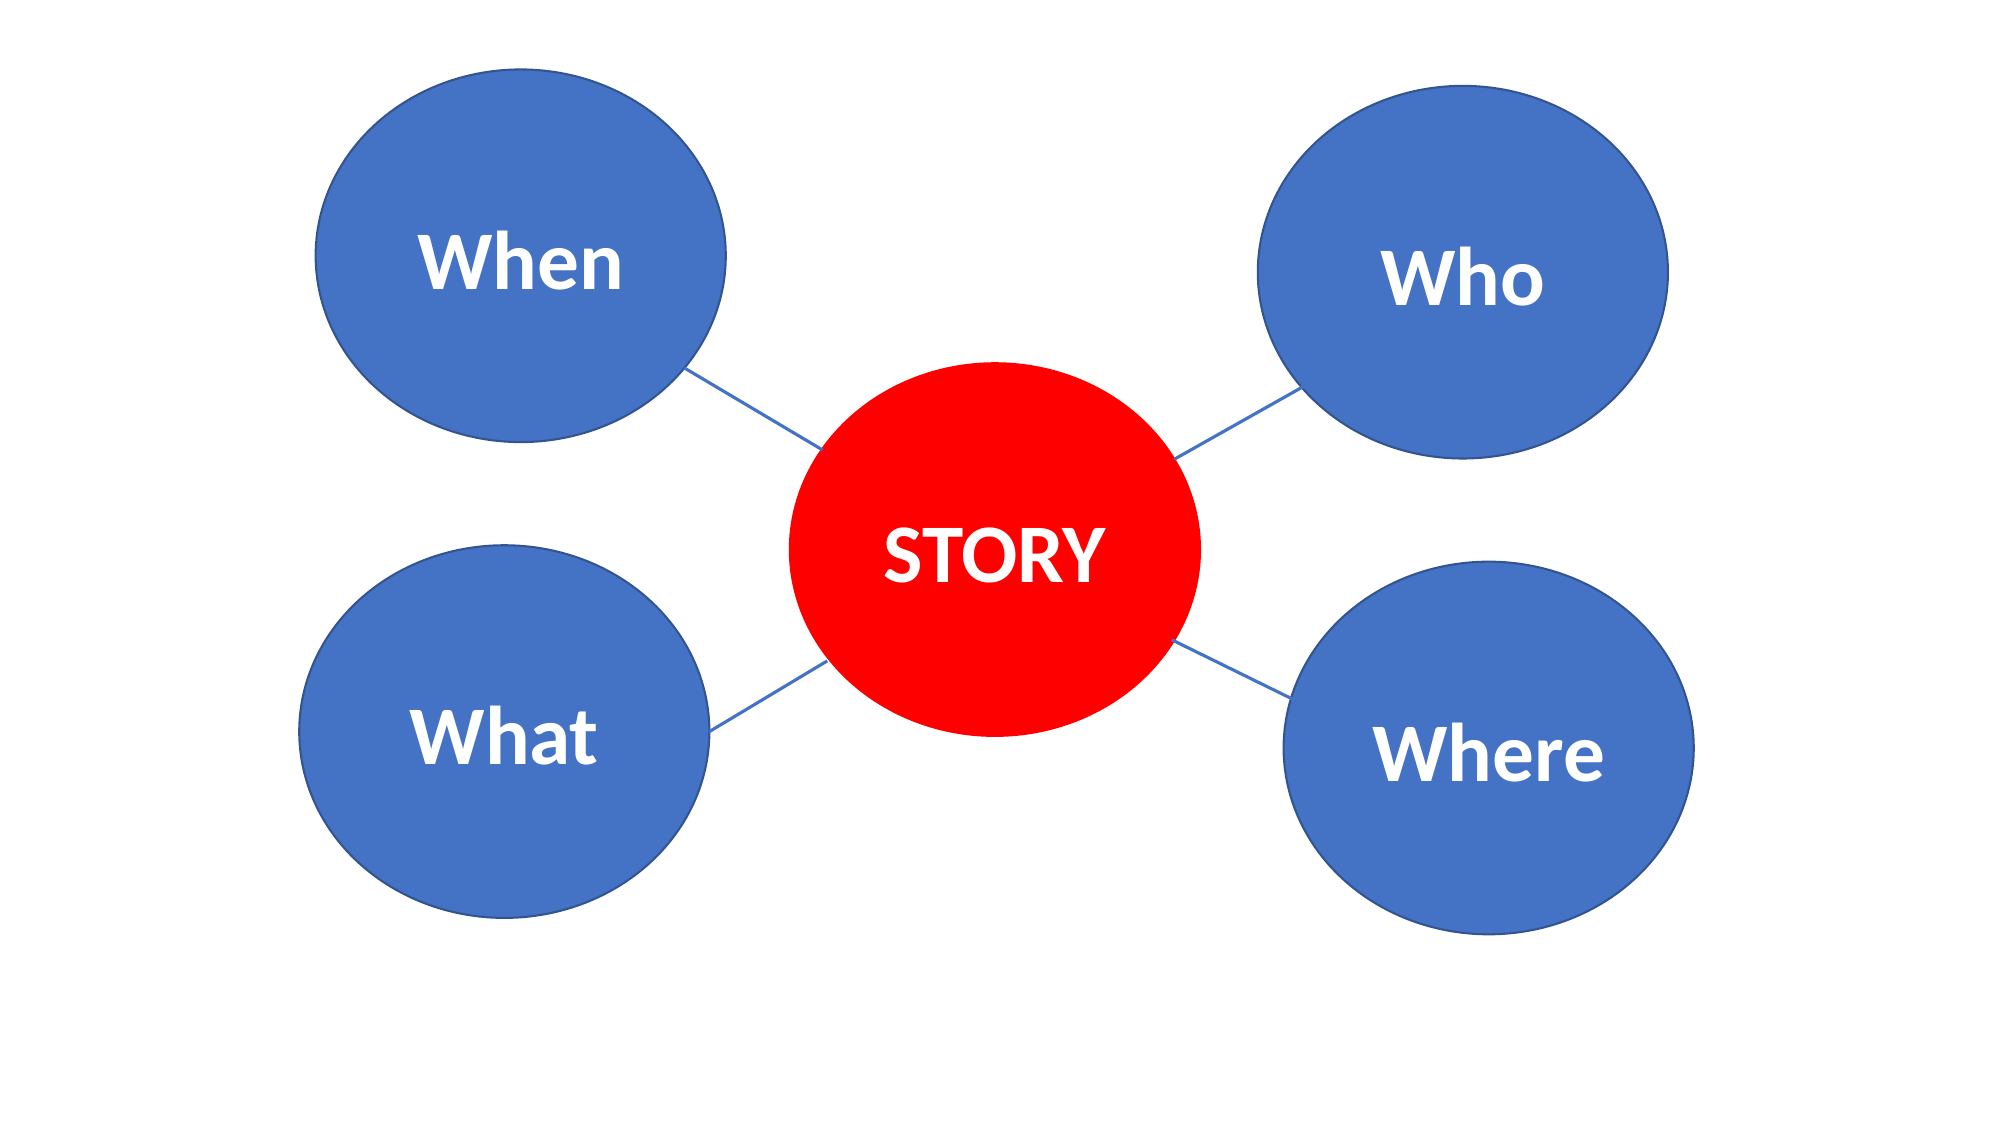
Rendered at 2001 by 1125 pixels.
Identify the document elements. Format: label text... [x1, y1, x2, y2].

text_box Who [1256, 84, 1669, 460]
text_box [1174, 386, 1304, 460]
text_box What [298, 544, 711, 919]
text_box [684, 367, 823, 450]
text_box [1171, 639, 1306, 706]
text_box STORY [788, 362, 1202, 737]
text_box Where [1282, 560, 1695, 936]
text_box When [314, 68, 727, 444]
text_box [709, 660, 828, 732]
